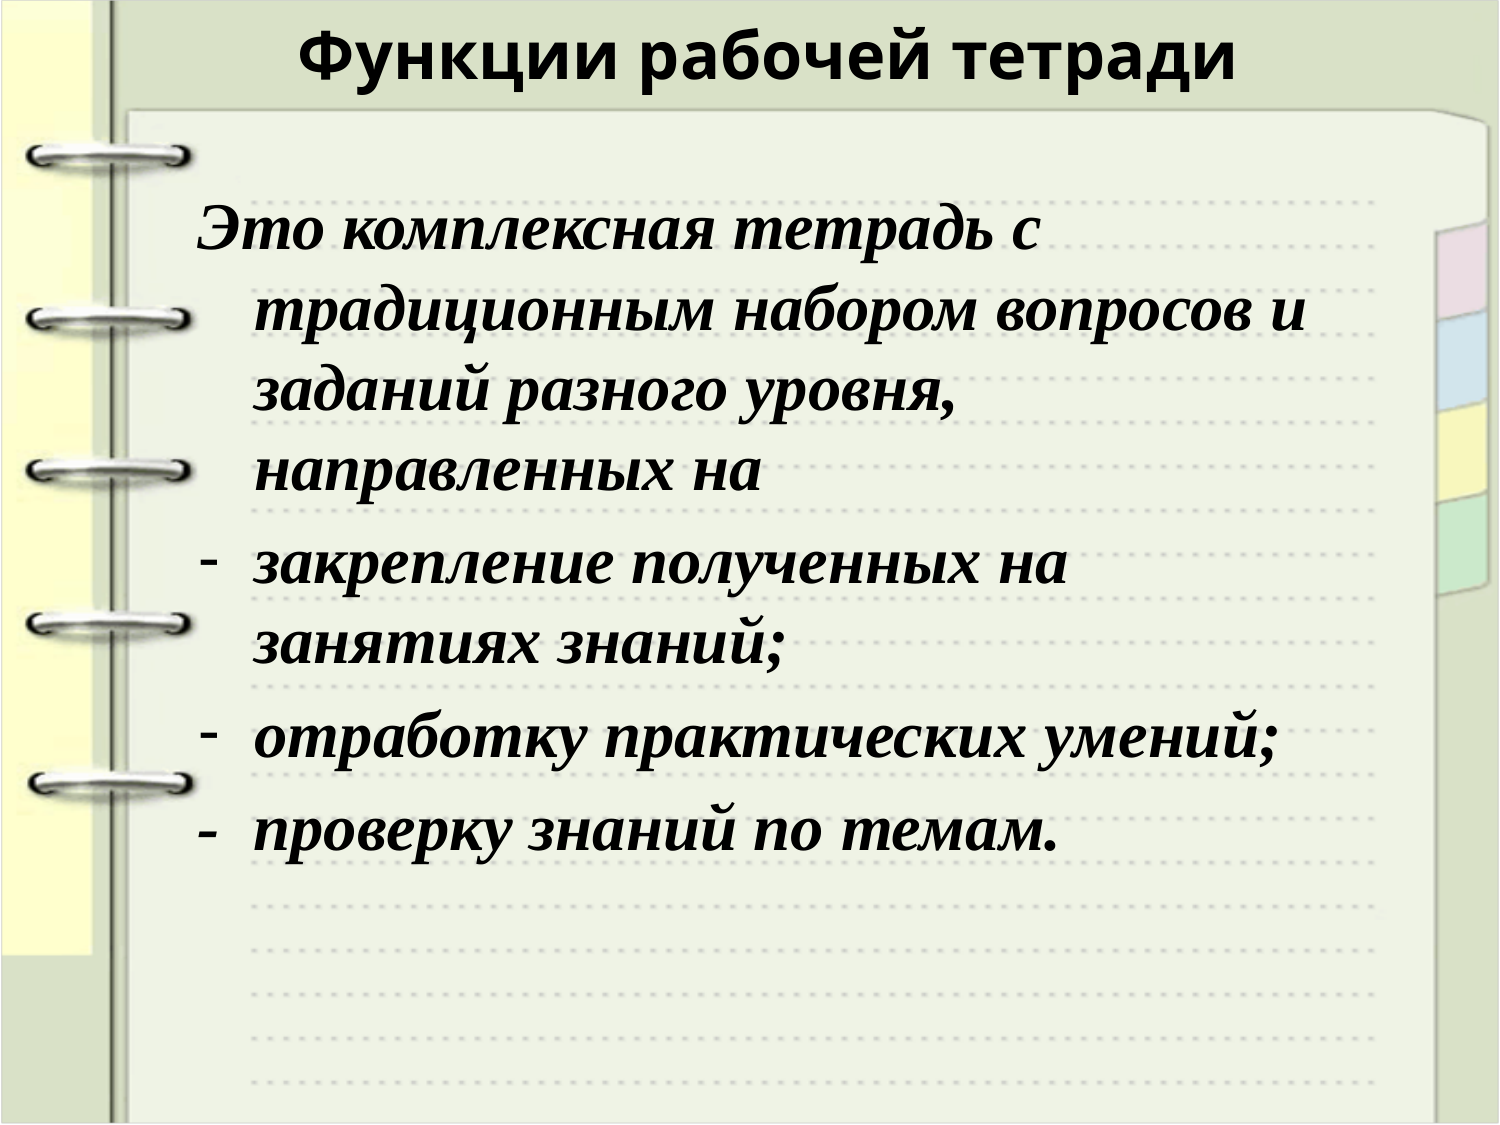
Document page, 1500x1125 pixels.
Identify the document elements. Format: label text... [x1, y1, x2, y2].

list Это комплексная тетрадь с традиционным набором вопросов и заданий разного уровня, направленных на закрепление полученных на занятиях знаний; отработку практических умений; - проверку знаний по темам. [183, 175, 1376, 1059]
picture [0, 0, 1500, 1125]
title Функции рабочей тетради [183, 0, 1371, 106]
